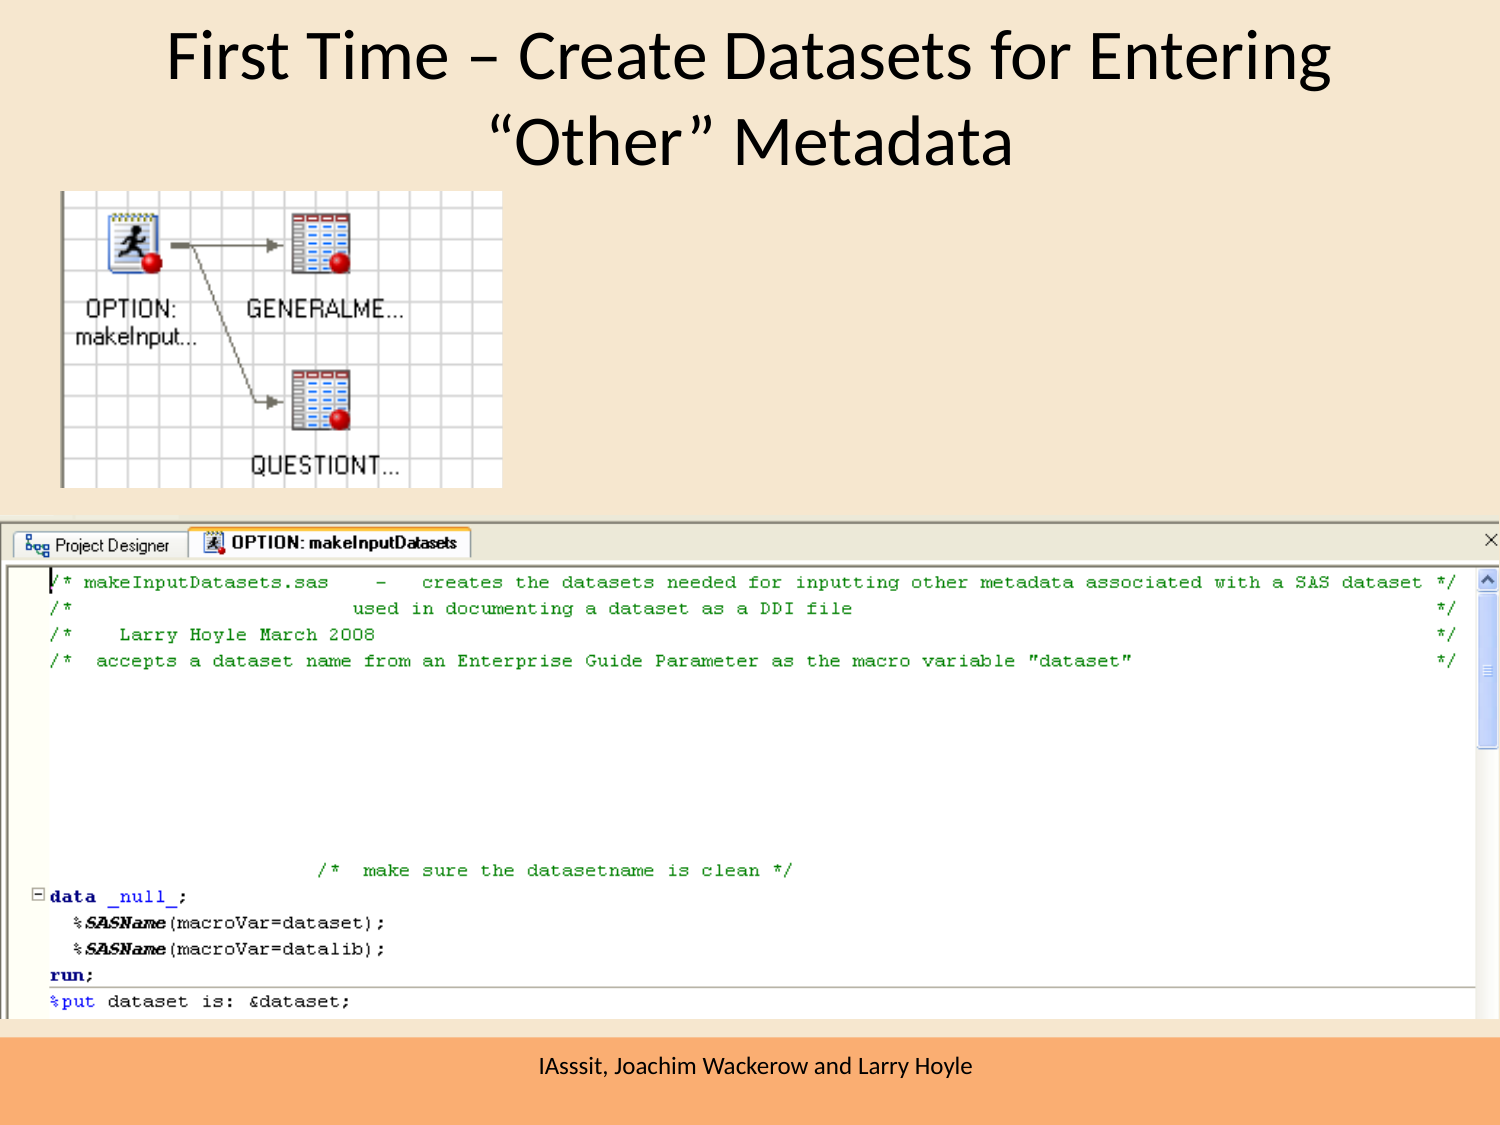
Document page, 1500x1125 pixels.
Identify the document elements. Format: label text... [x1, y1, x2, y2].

picture [0, 515, 1499, 1019]
title First Time – Create Datasets for Entering “Other” Metadata [75, 0, 1425, 188]
picture [59, 190, 503, 488]
footer IAsssit, Joachim Wackerow and Larry Hoyle [399, 1042, 1113, 1103]
